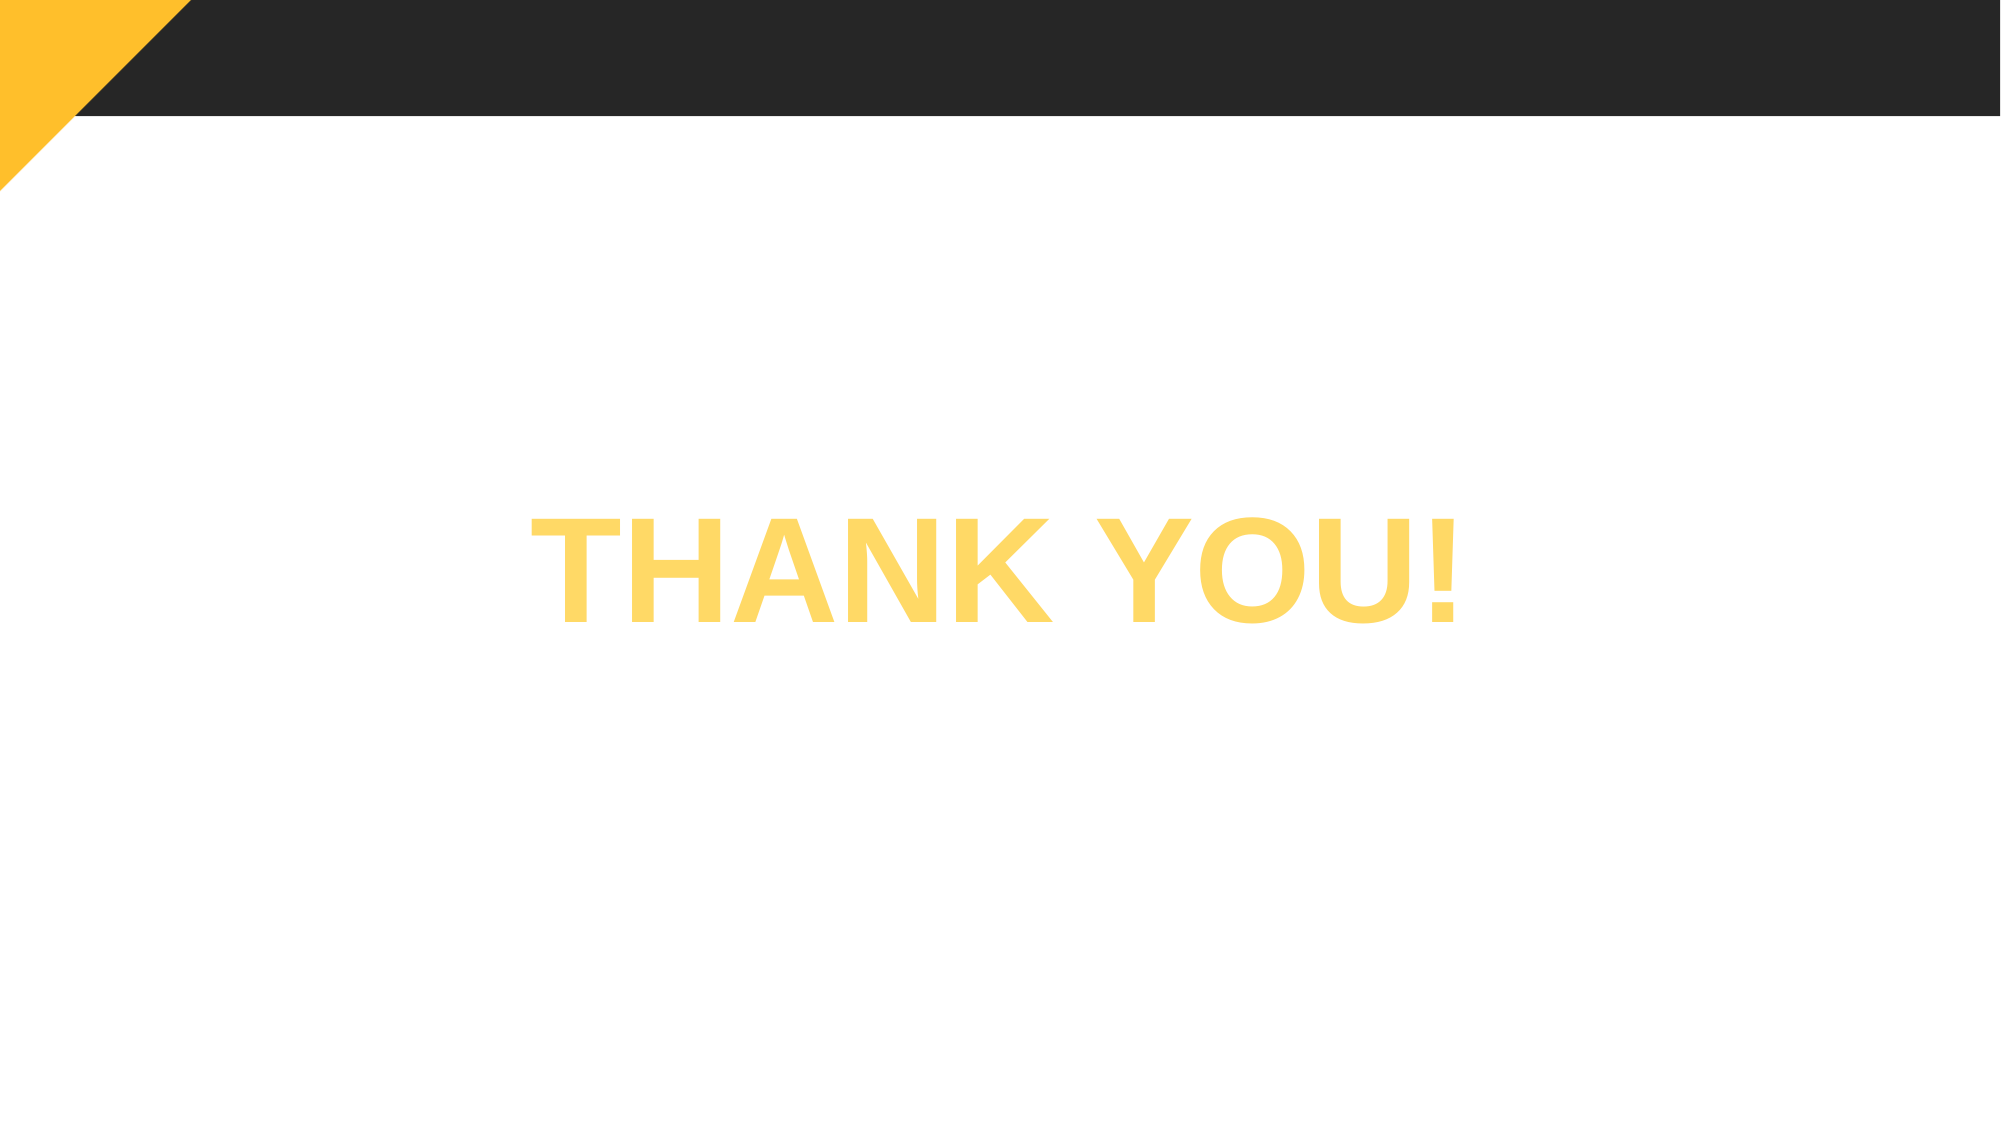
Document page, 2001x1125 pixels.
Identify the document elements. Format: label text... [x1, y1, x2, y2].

picture [0, 0, 2001, 1125]
text_box THANK YOU! [515, 464, 1485, 660]
